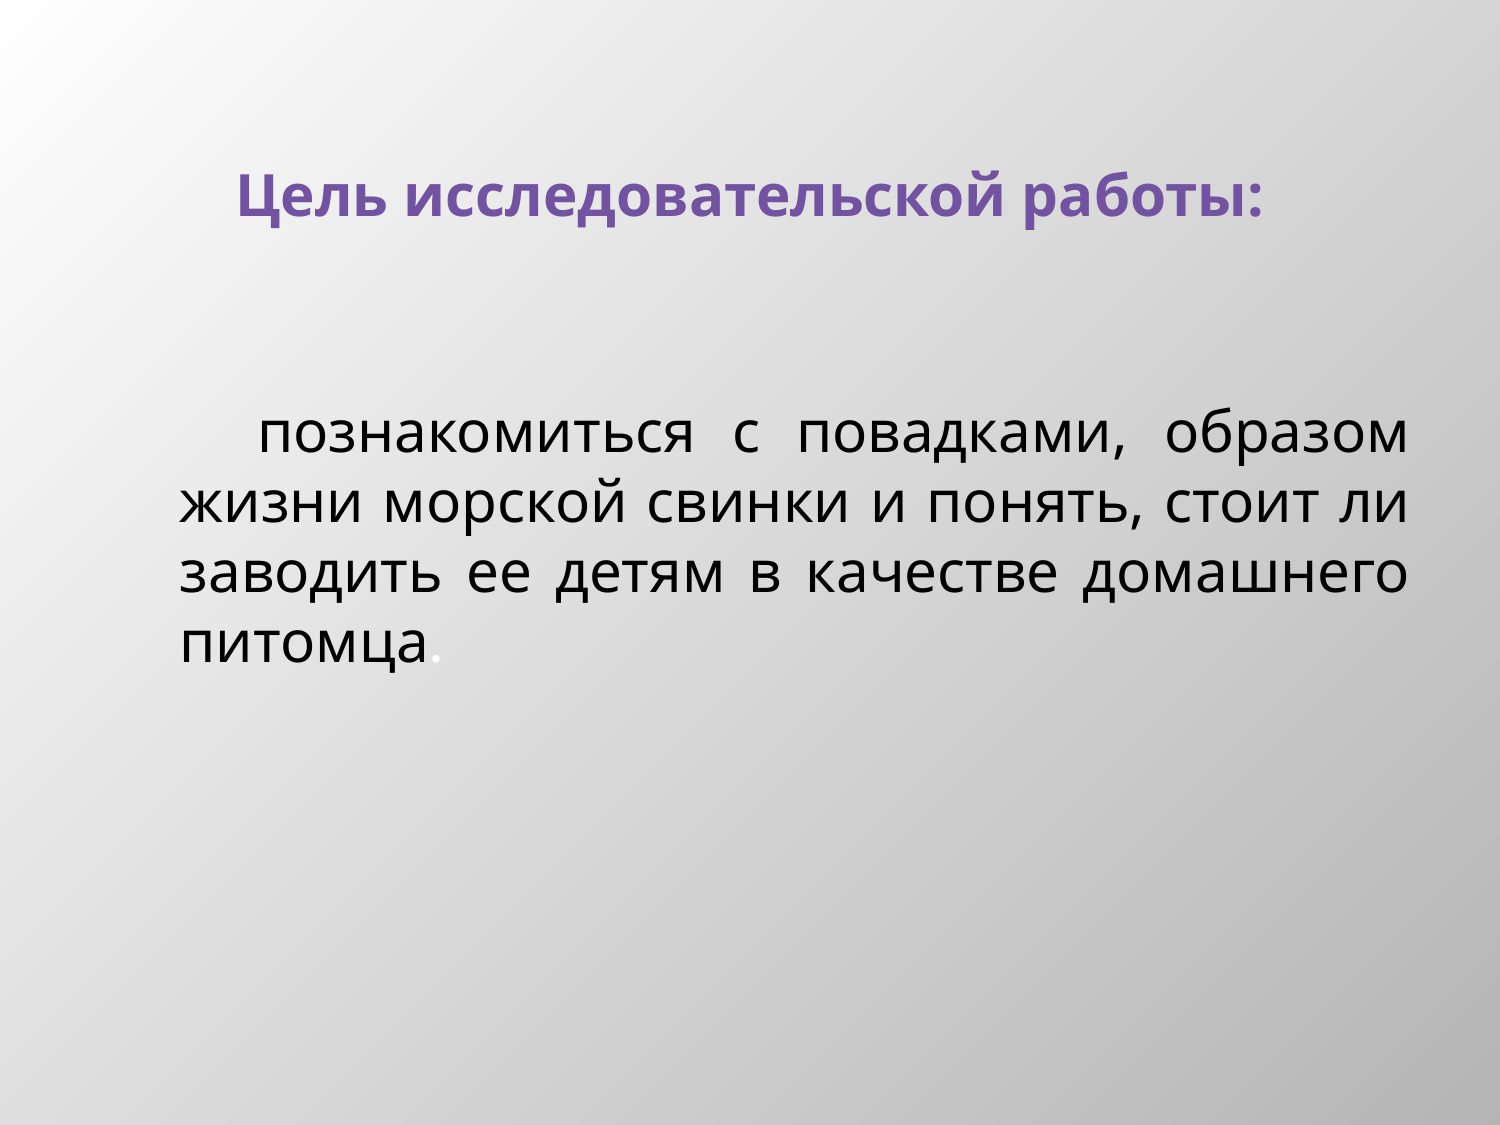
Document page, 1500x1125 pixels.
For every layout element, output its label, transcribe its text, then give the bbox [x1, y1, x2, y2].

list познакомиться с повадками, образом жизни морской свинки и понять, стоит ли заводить ее детям в качестве домашнего питомца. [75, 386, 1425, 739]
title Цель исследовательской работы: [75, 93, 1425, 293]
